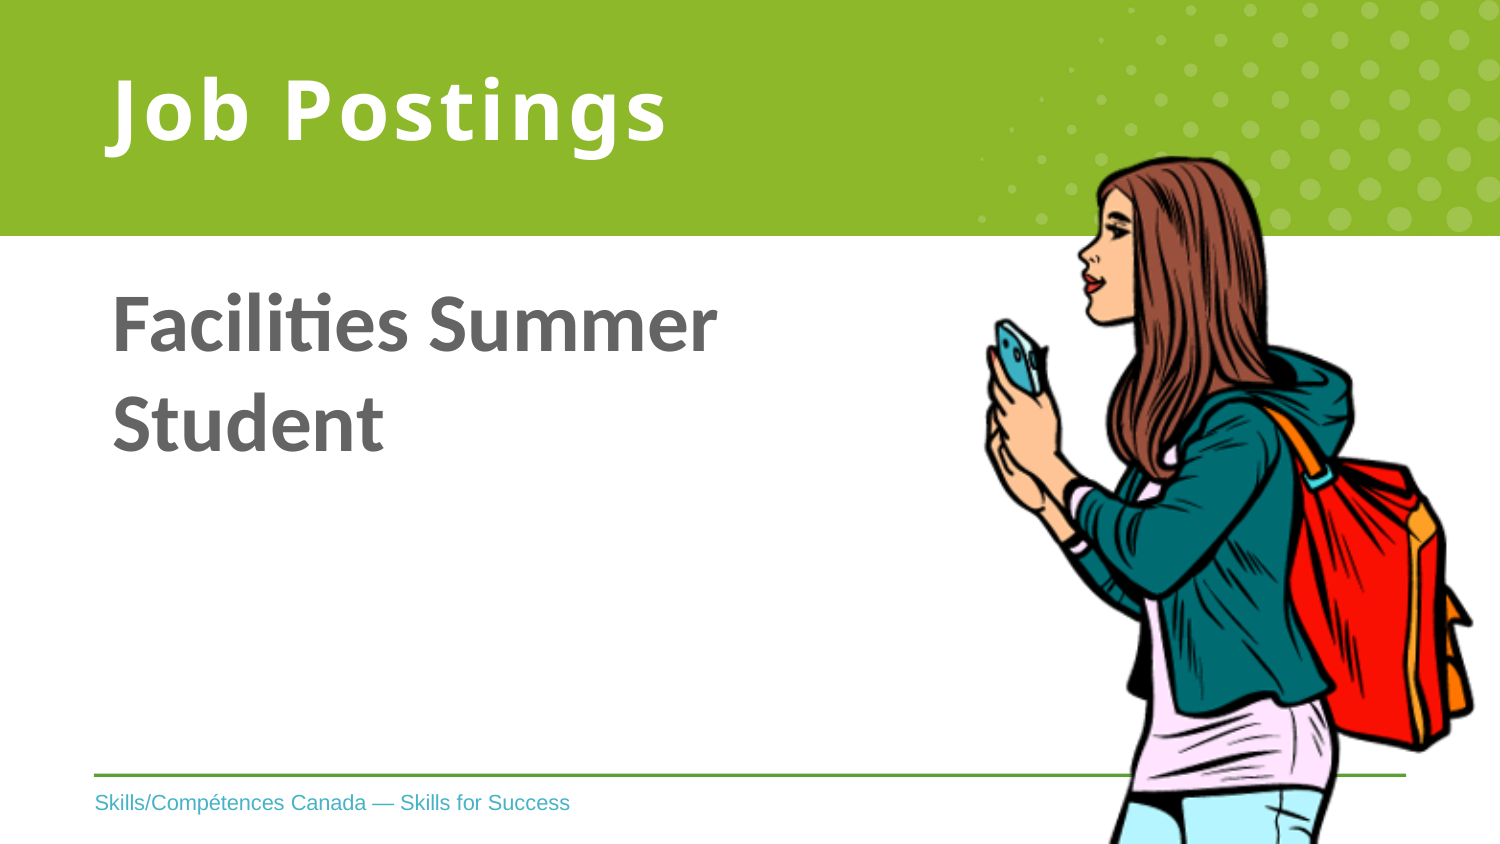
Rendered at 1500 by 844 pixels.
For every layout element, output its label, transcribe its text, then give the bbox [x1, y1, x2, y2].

title Job Postings [96, 50, 1453, 198]
list Facilities Summer Student [97, 260, 759, 742]
picture [0, 0, 1500, 844]
